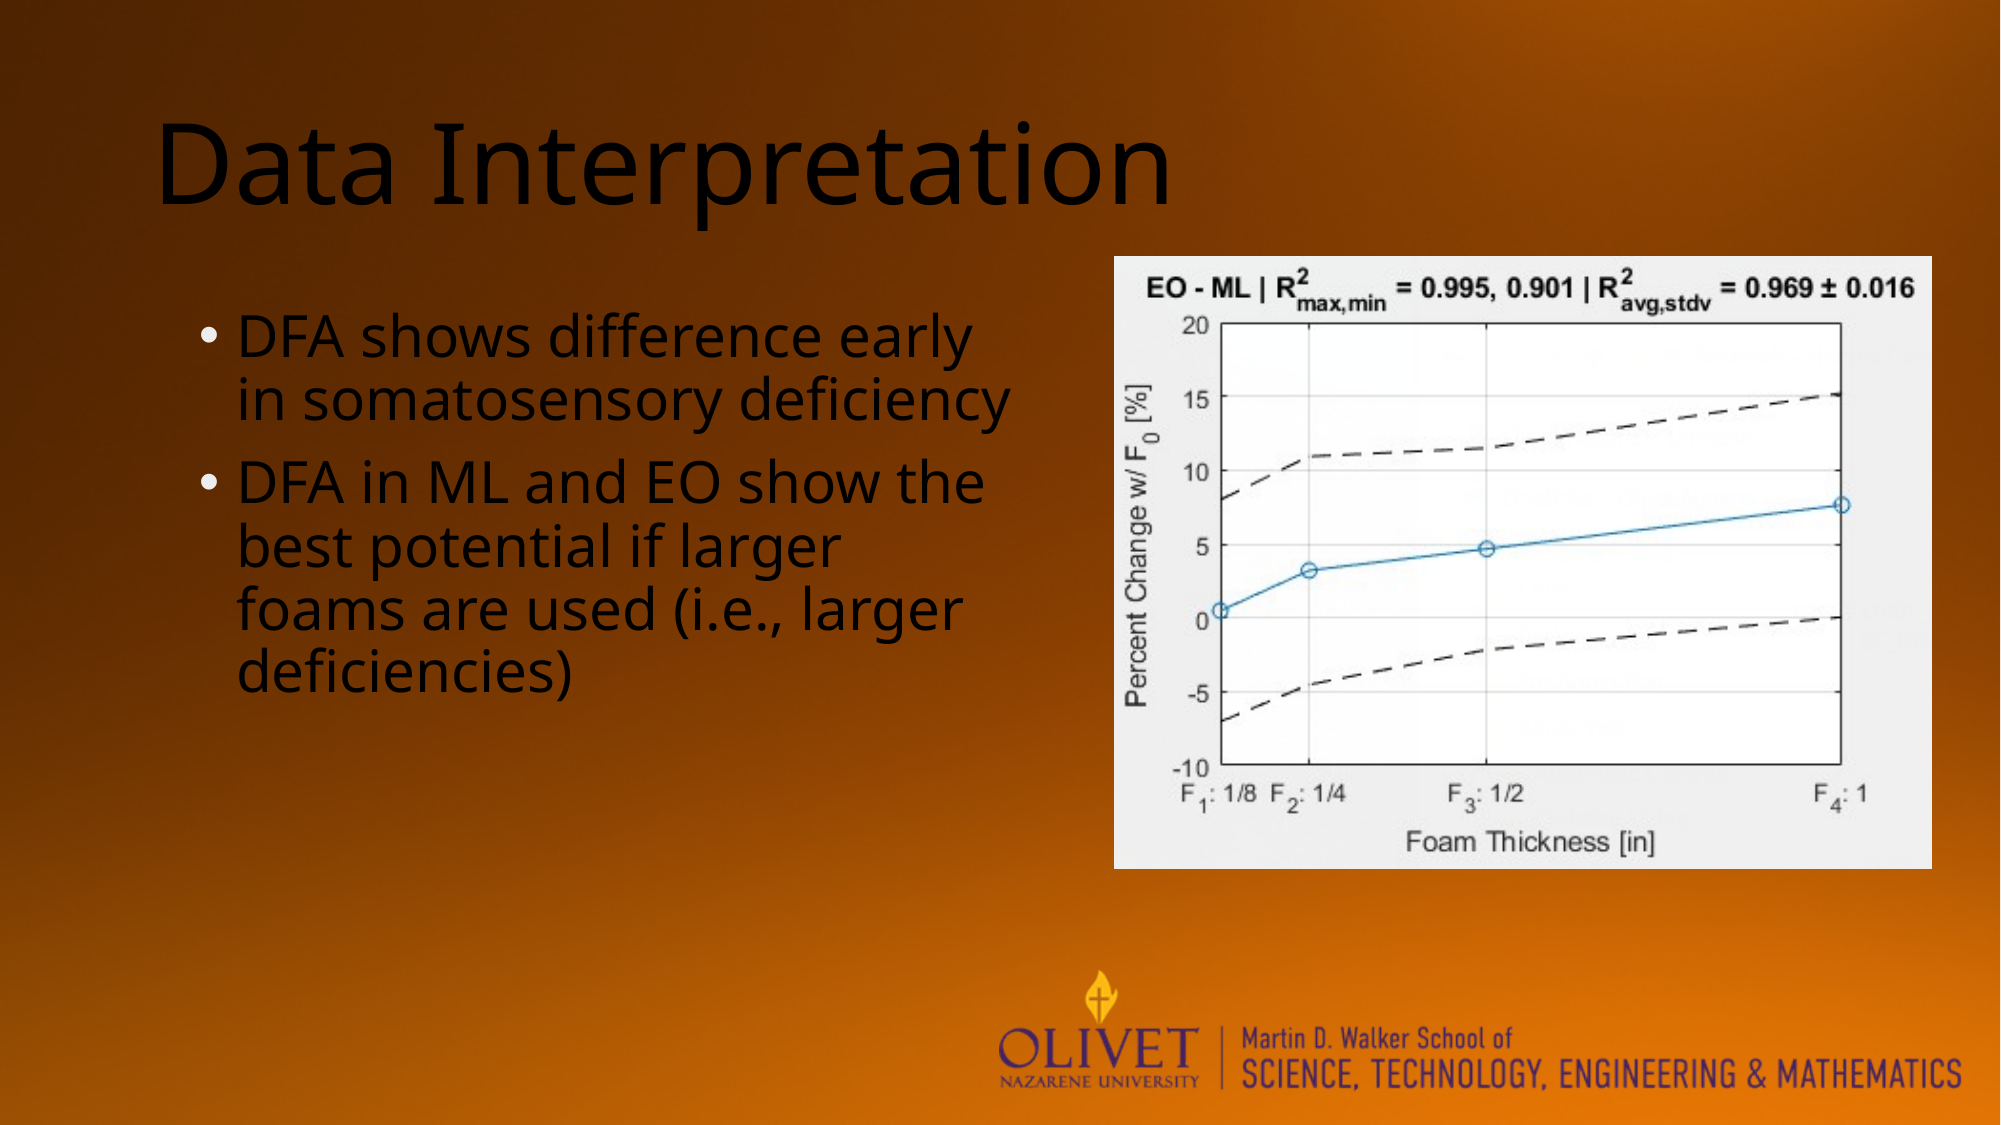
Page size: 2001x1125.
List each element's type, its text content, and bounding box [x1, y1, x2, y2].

picture [0, 0, 2001, 1125]
title Data Interpretation [137, 59, 1863, 278]
list DFA shows difference early in somatosensory deficiency DFA in ML and EO show the best potential if larger foams are used (i.e., larger deficiencies) [183, 299, 1042, 1014]
